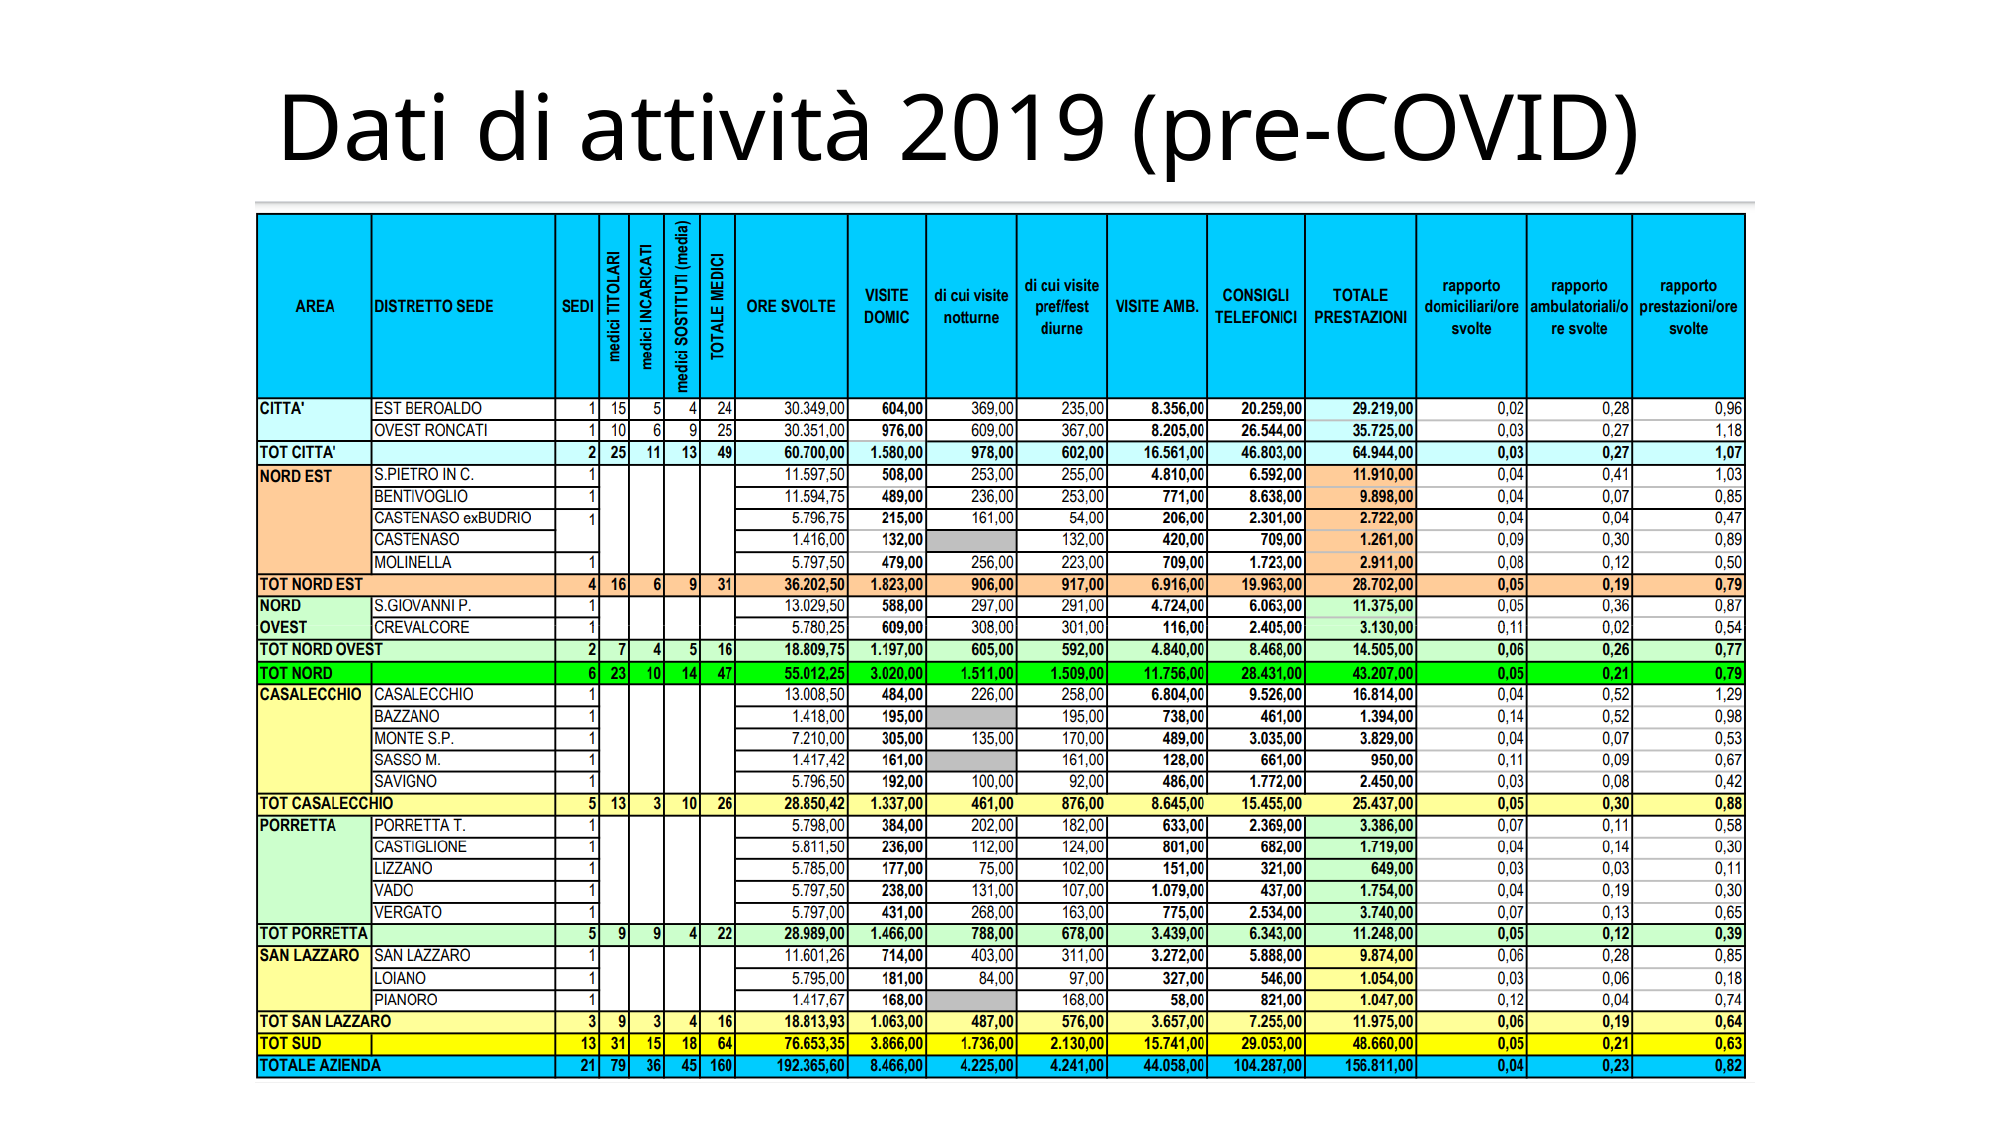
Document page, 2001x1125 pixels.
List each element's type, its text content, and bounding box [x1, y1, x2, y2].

title Dati di attività 2019 (pre-COVID) [142, 22, 1868, 240]
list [255, 196, 1755, 1083]
